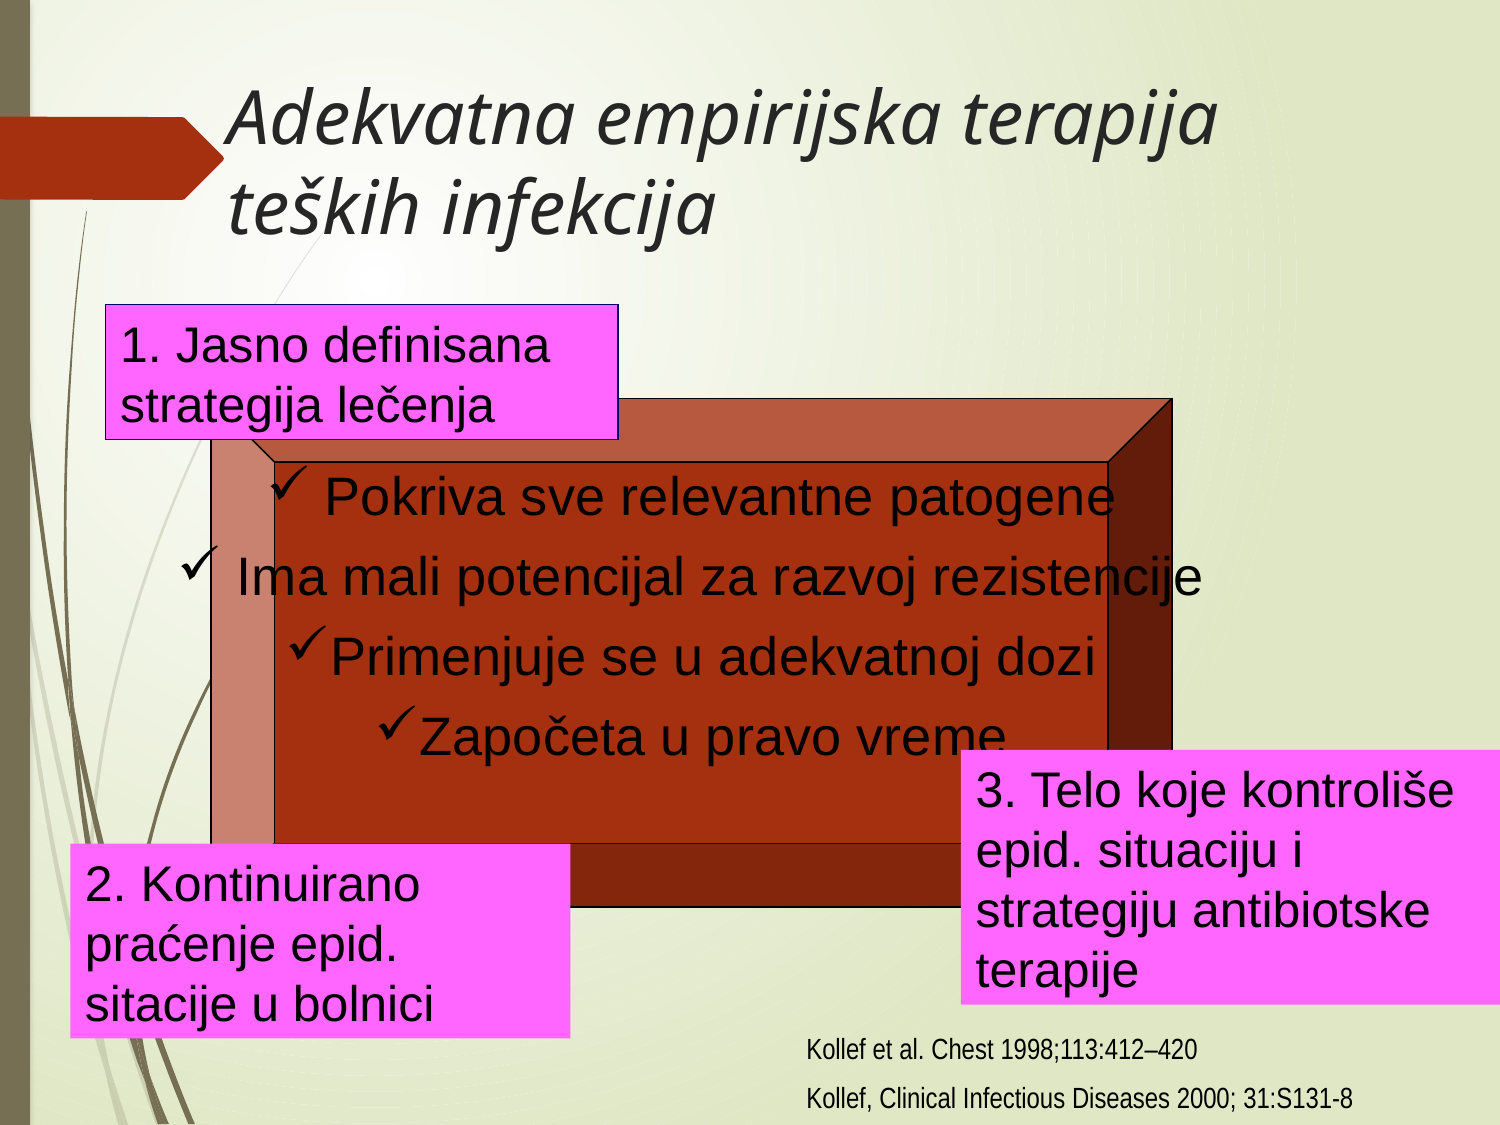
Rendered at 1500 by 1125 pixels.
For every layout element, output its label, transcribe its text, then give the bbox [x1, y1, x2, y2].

title Adekvatna empirijska terapija teških infekcija [212, 62, 1397, 265]
text_box 3. Telo koje kontroliše epid. situaciju i strategiju antibiotske terapije [960, 749, 1500, 1005]
text_box Kollef et al. Chest 1998;113:412–420 Kollef, Clinical Infectious Diseases 2000; 31:S131-8 [791, 1022, 1500, 1122]
text_box 1. Jasno definisana strategija lečenja [105, 304, 618, 440]
text_box Pokriva sve relevantne patogene Ima mali potencijal za razvoj rezistencije Primenjuje se u adekvatnoj dozi Započeta u pravo vreme [252, 398, 1172, 844]
text_box 2. Kontinuirano praćenje epid. sitacije u bolnici [70, 843, 571, 1039]
